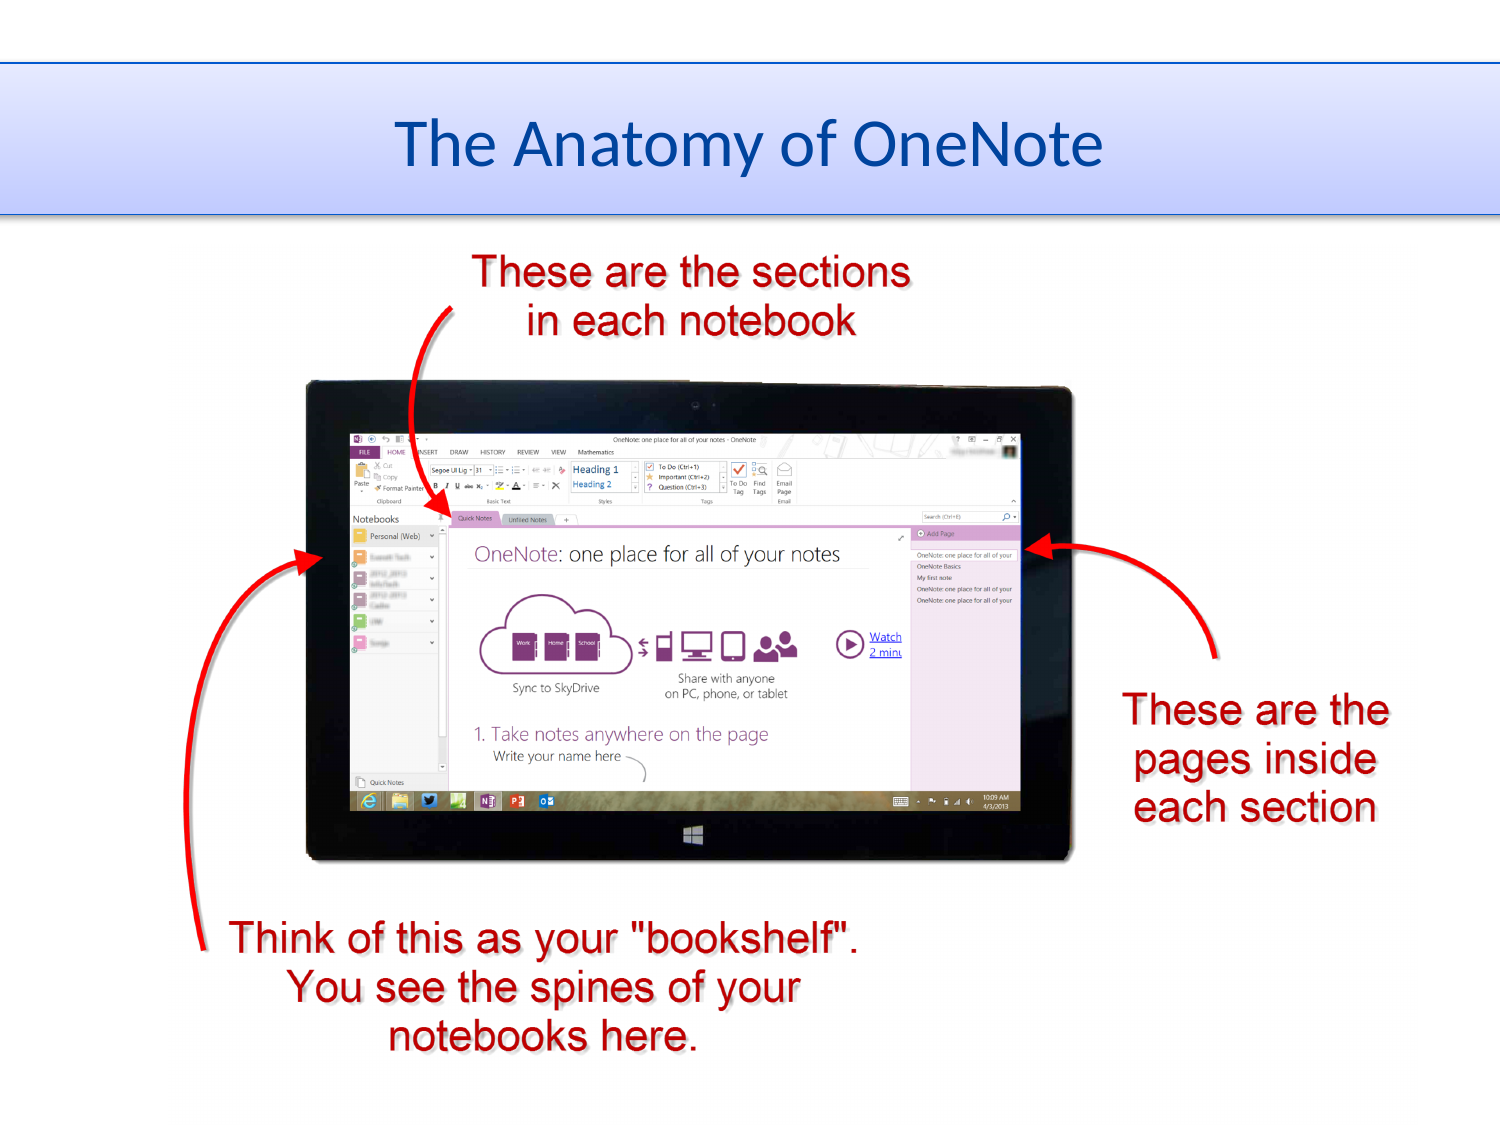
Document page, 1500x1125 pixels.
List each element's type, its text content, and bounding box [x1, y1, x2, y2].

text_box [0, 62, 75, 215]
title The Anatomy of OneNote [75, 45, 1425, 233]
text_box [1425, 62, 1500, 215]
picture [167, 244, 1418, 1125]
